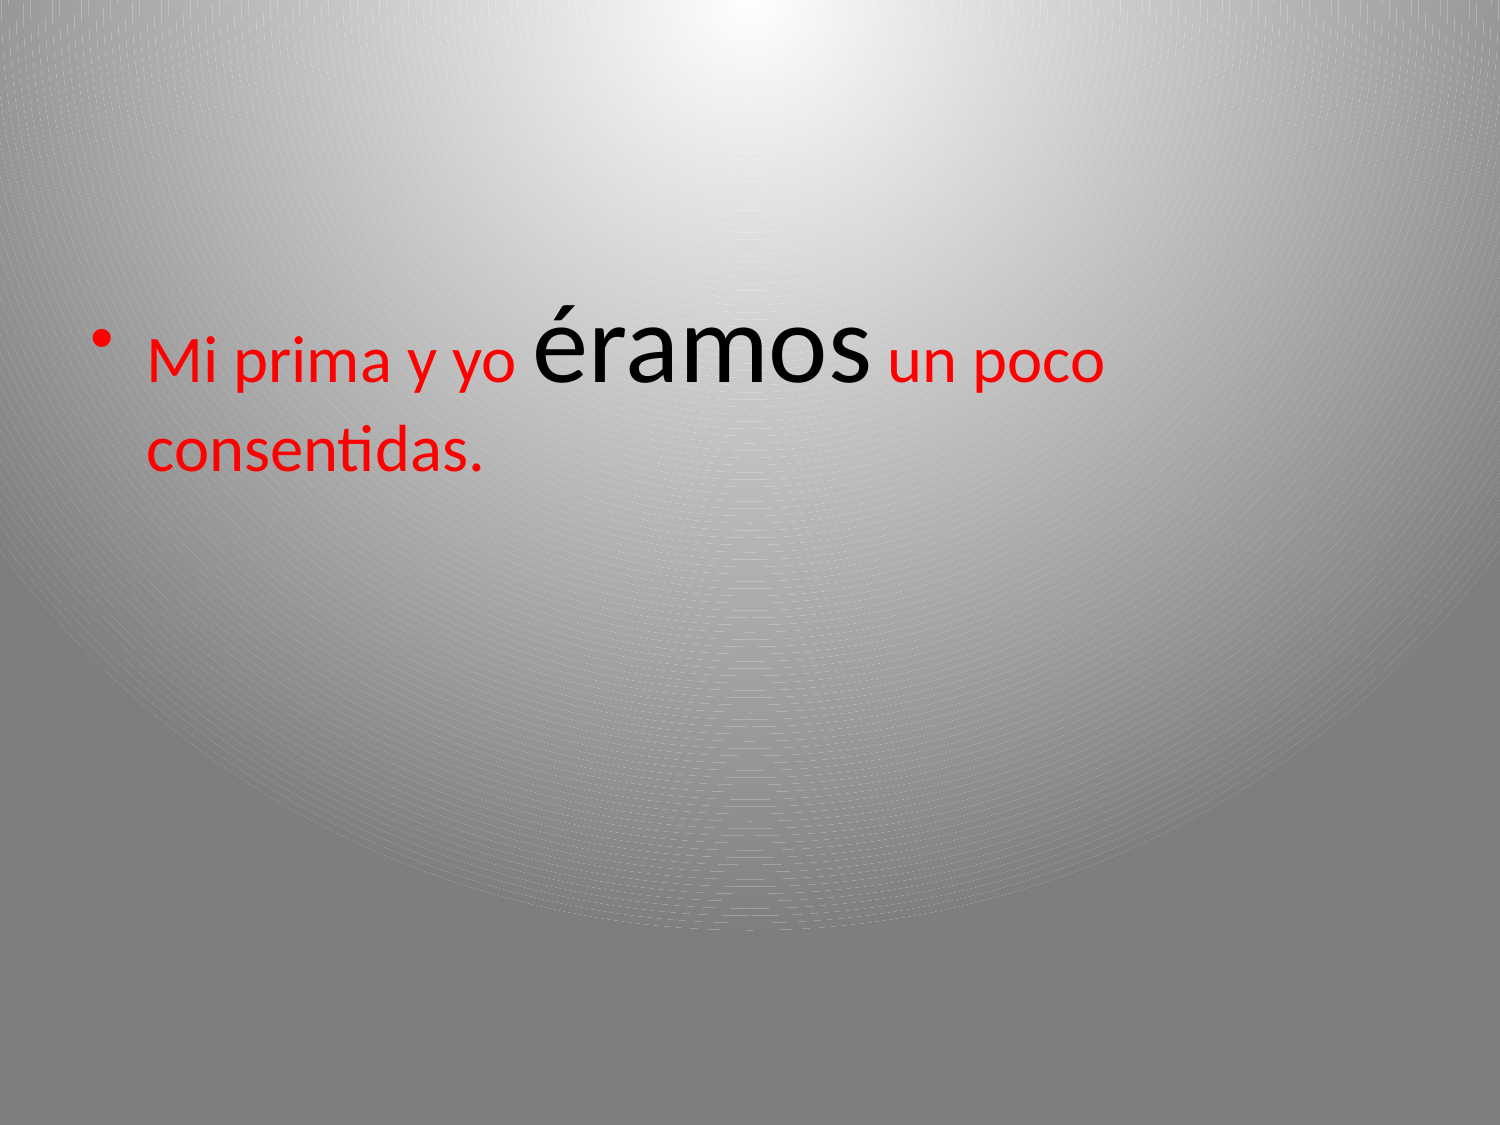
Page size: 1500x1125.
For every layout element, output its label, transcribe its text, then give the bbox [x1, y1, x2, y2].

list Mi prima y yo éramos un poco consentidas. [75, 262, 1425, 1005]
